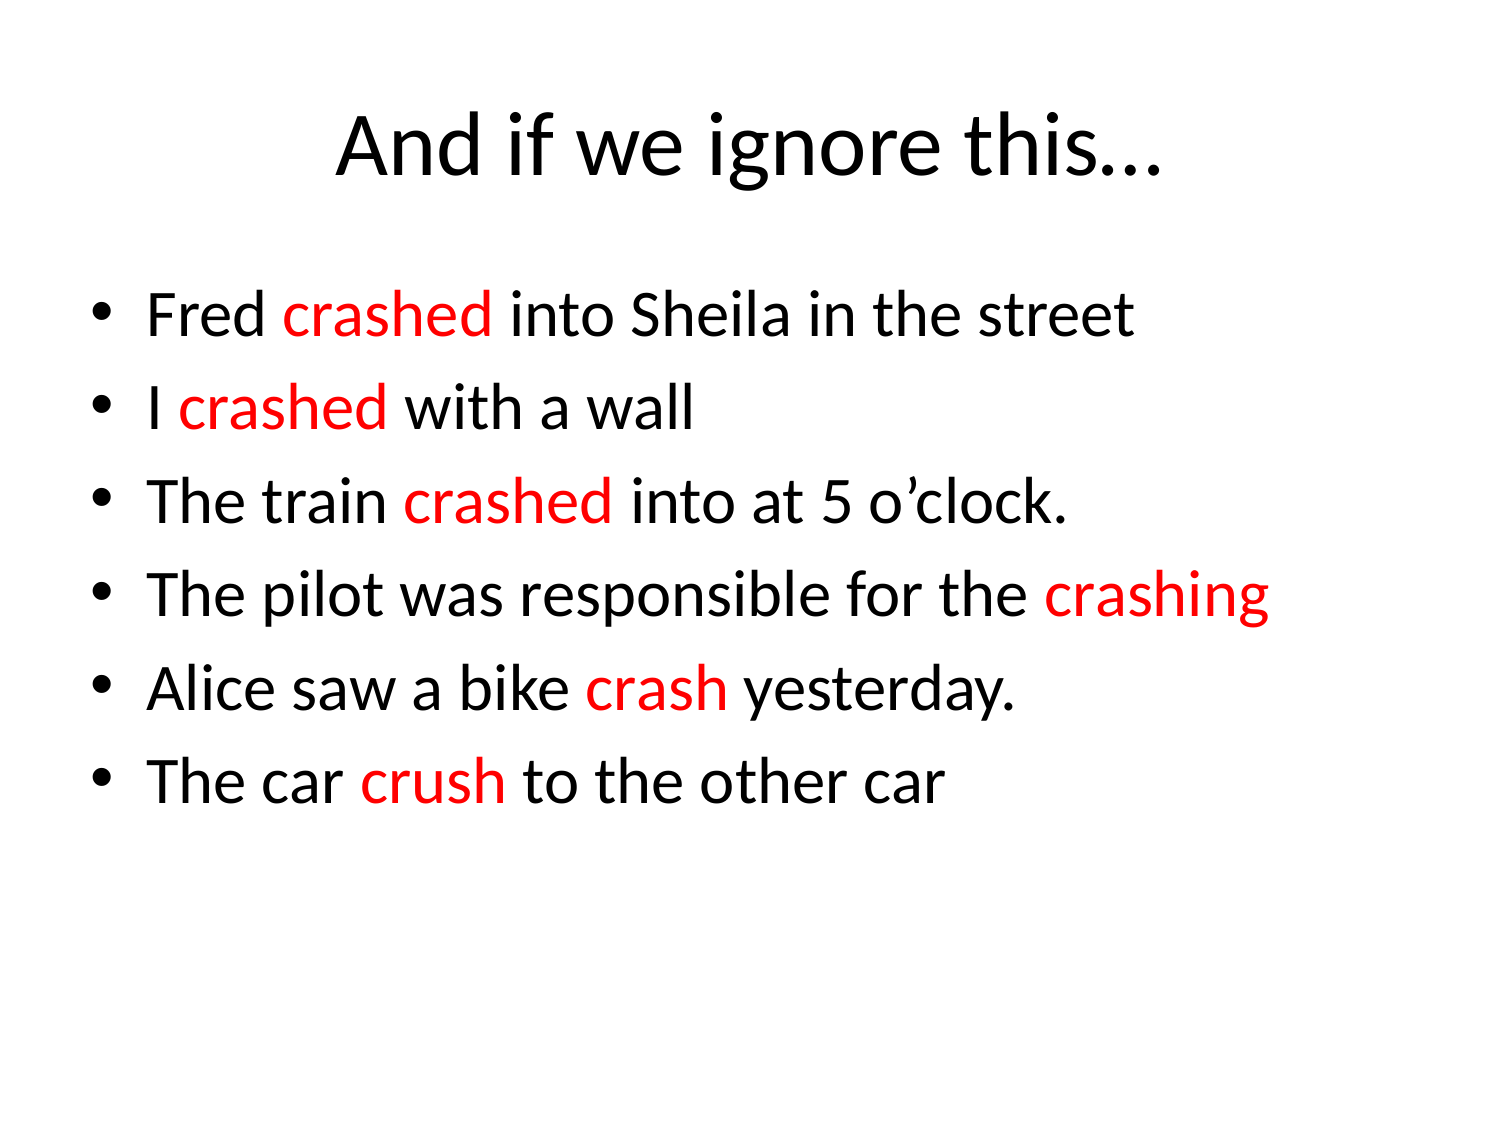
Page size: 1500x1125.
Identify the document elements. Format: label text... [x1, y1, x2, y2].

title And if we ignore this… [75, 45, 1425, 233]
list Fred crashed into Sheila in the street I crashed with a wall The train crashed into at 5 o’clock. The pilot was responsible for the crashing Alice saw a bike crash yesterday. The car crush to the other car [75, 262, 1425, 1005]
